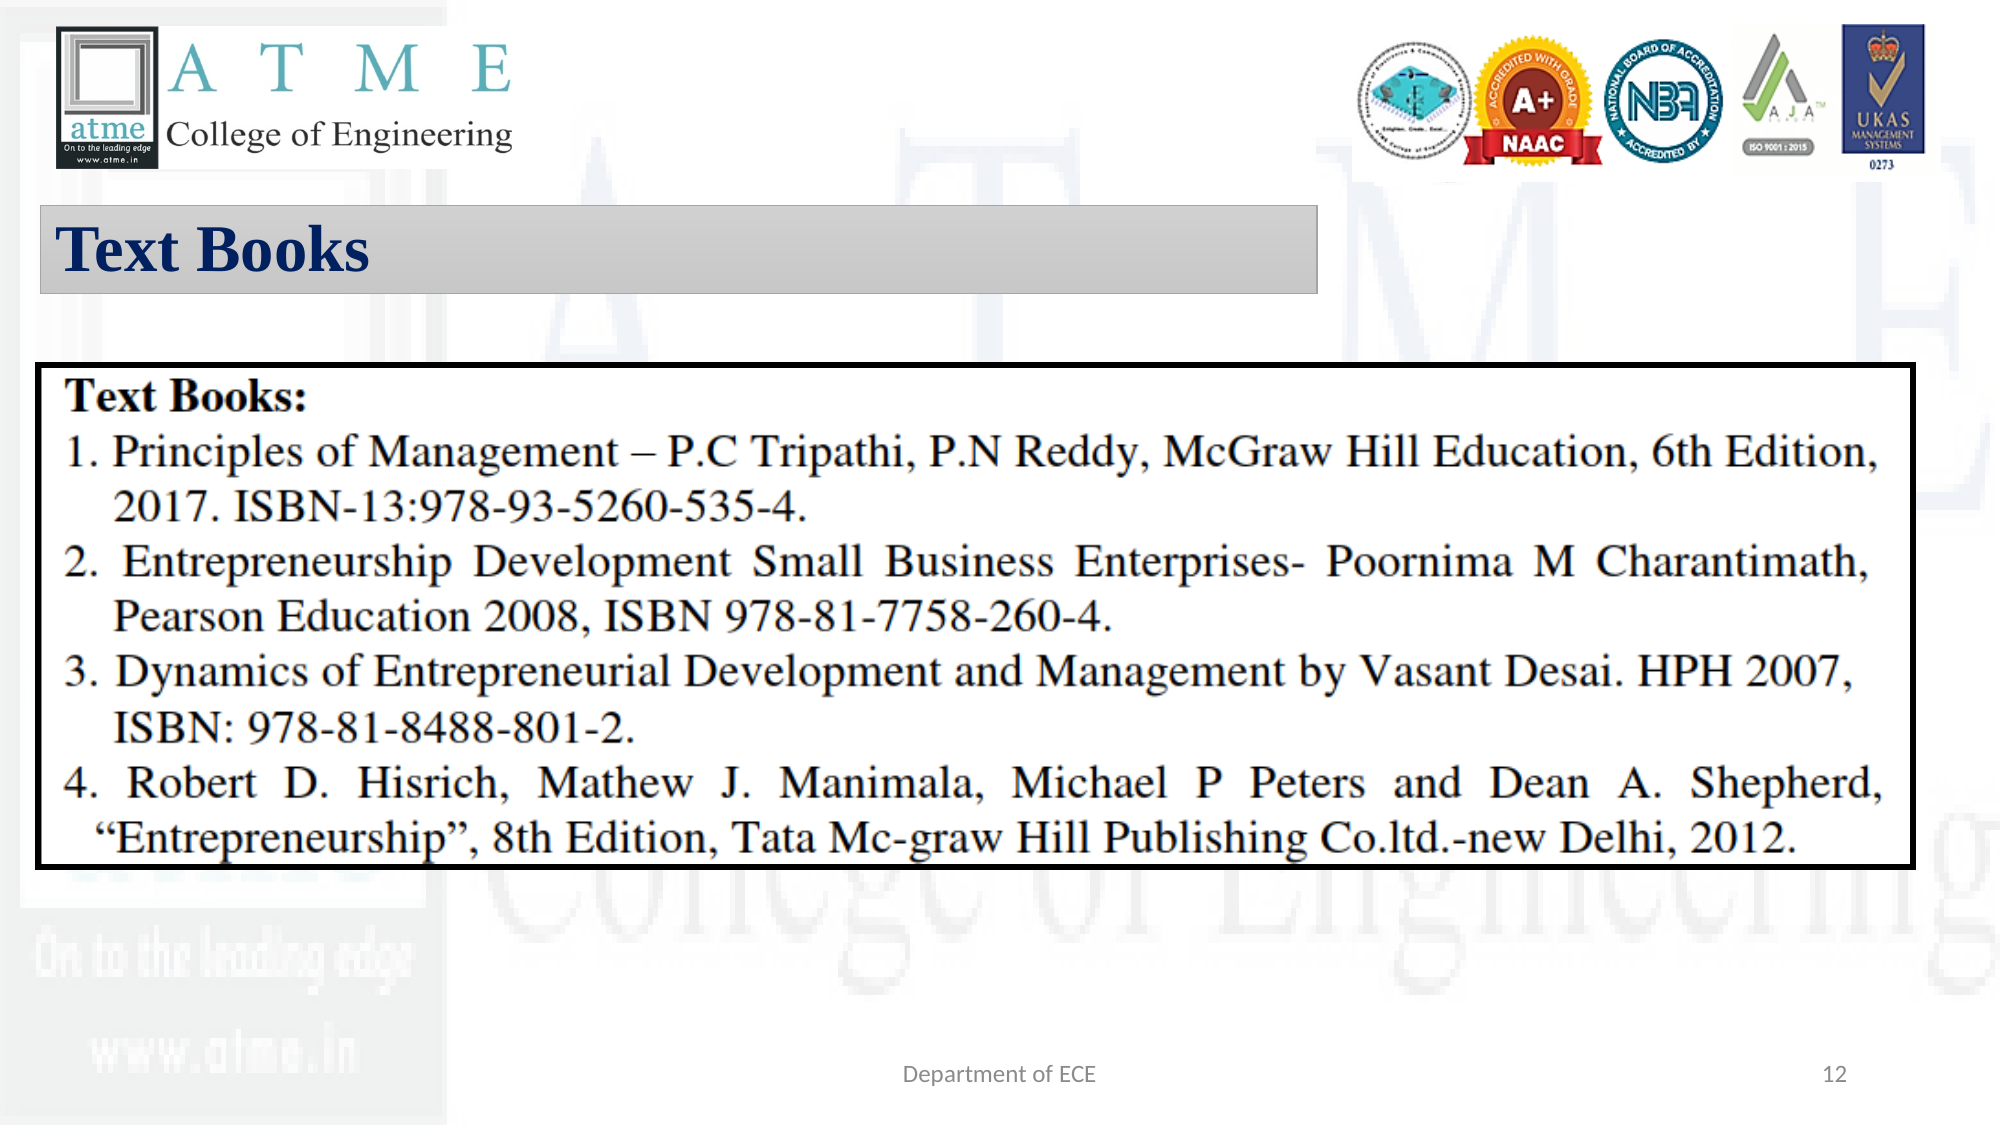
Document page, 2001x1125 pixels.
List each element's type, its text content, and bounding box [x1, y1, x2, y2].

picture [1352, 24, 1941, 186]
slide_number 12 [1412, 1042, 1863, 1103]
picture [56, 26, 512, 169]
text_box Text Books [40, 205, 1318, 294]
picture [40, 368, 1910, 865]
footer Department of ECE [662, 1042, 1338, 1103]
